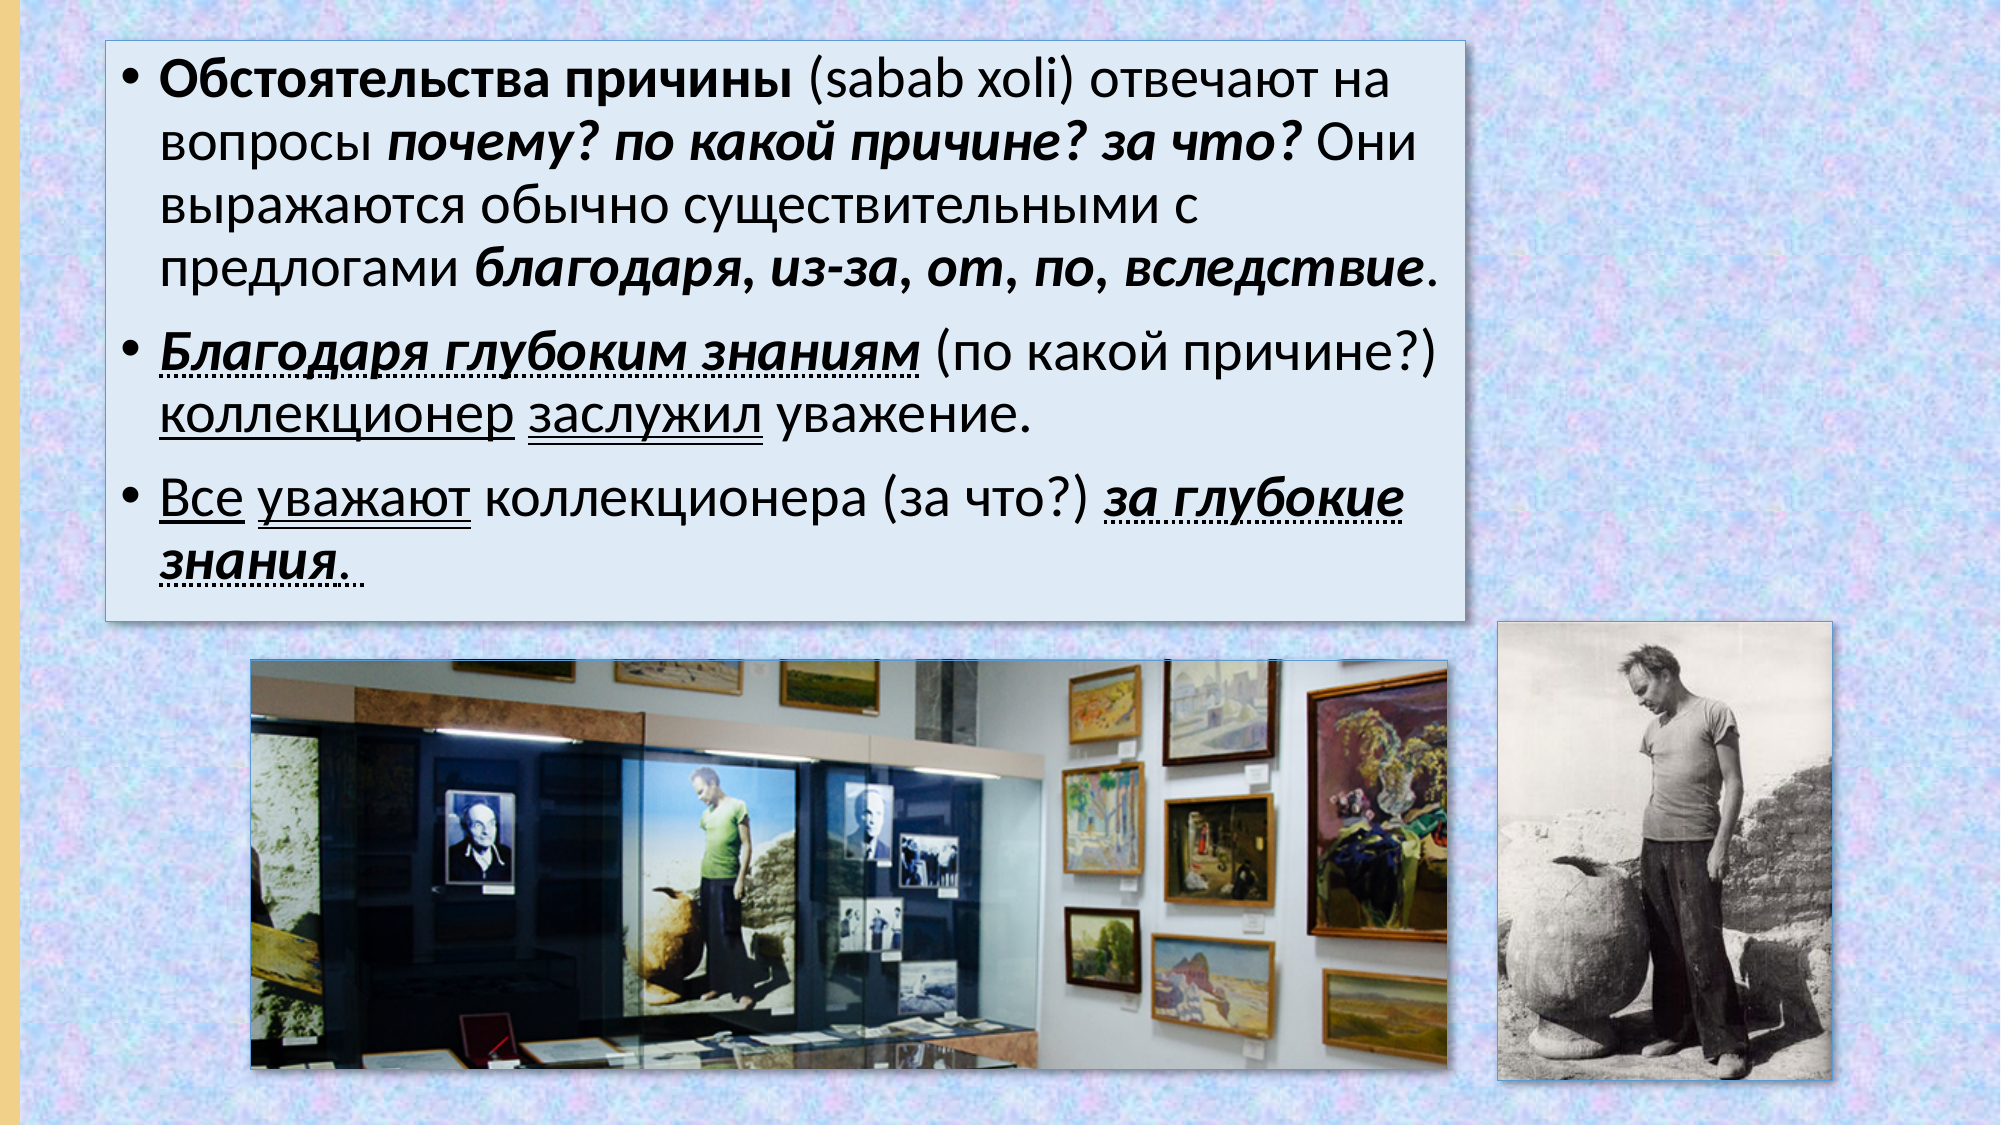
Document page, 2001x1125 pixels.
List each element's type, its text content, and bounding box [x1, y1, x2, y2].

picture [20, 0, 2001, 1125]
list Обстоятельства причины (sabab xoli) отвечают на вопросы почему? по какой причине? за что? Они выражаются обычно существительными с предлогами благодаря, из-за, от, по, вследствие. Благодаря глубоким знаниям (по какой причине?) коллекционер заслужил уважение. Все уважают коллекционера (за что?) за глубокие знания. [105, 40, 1466, 622]
